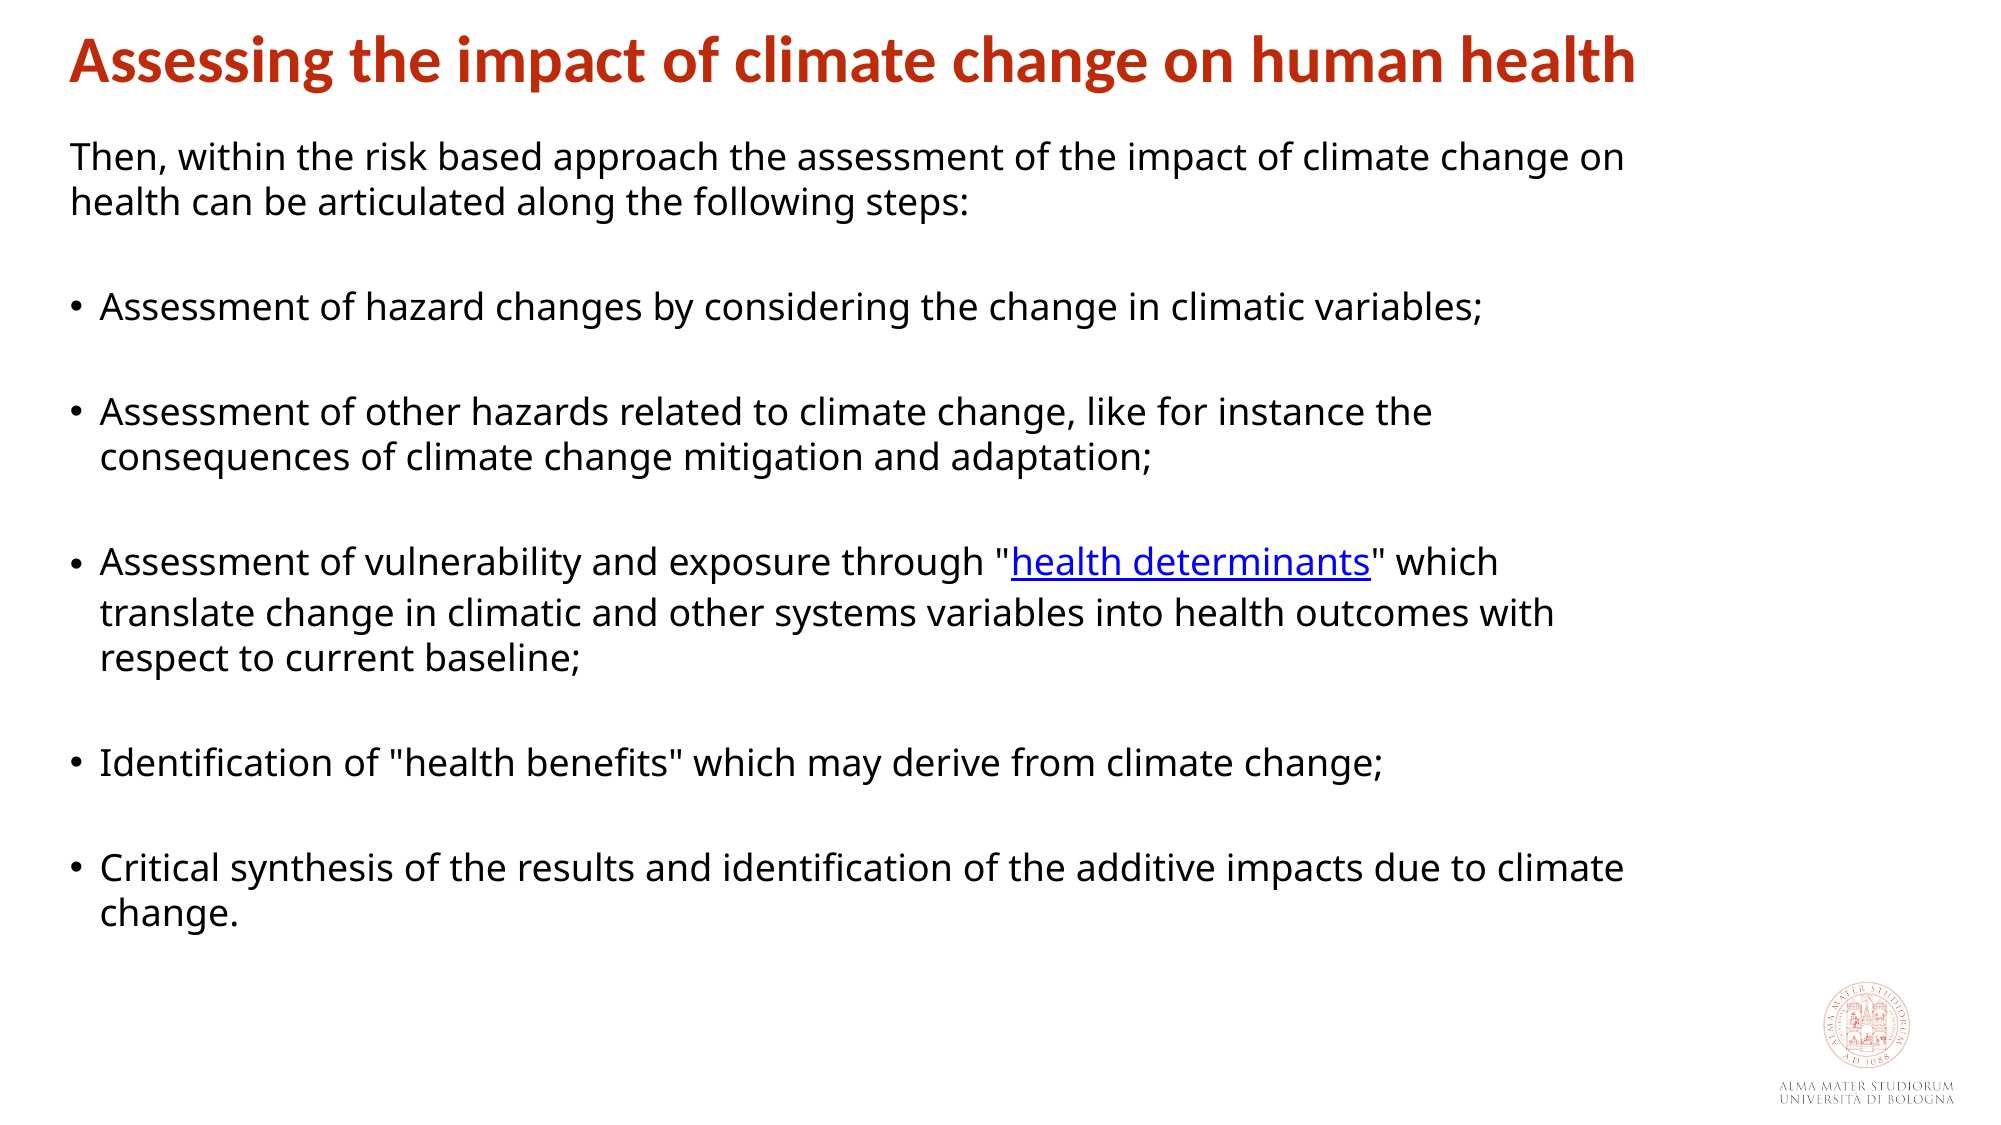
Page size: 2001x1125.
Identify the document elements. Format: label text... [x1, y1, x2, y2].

picture [1752, 964, 1981, 1118]
list Assessing the impact of climate change on human health [55, 42, 1898, 149]
list Then, within the risk based approach the assessment of the impact of climate change on health can be articulated along the following steps: Assessment of hazard changes by considering the change in climatic variables; Assessment of other hazards related to climate change, like for instance the consequences of climate change mitigation and adaptation; Assessment of vulnerability and exposure through "health determinants" which translate change in climatic and other systems variables into health outcomes with respect to current baseline; Identification of "health benefits" which may derive from climate change; Critical synthesis of the results and identification of the additive impacts due to climate change. [55, 125, 1661, 220]
